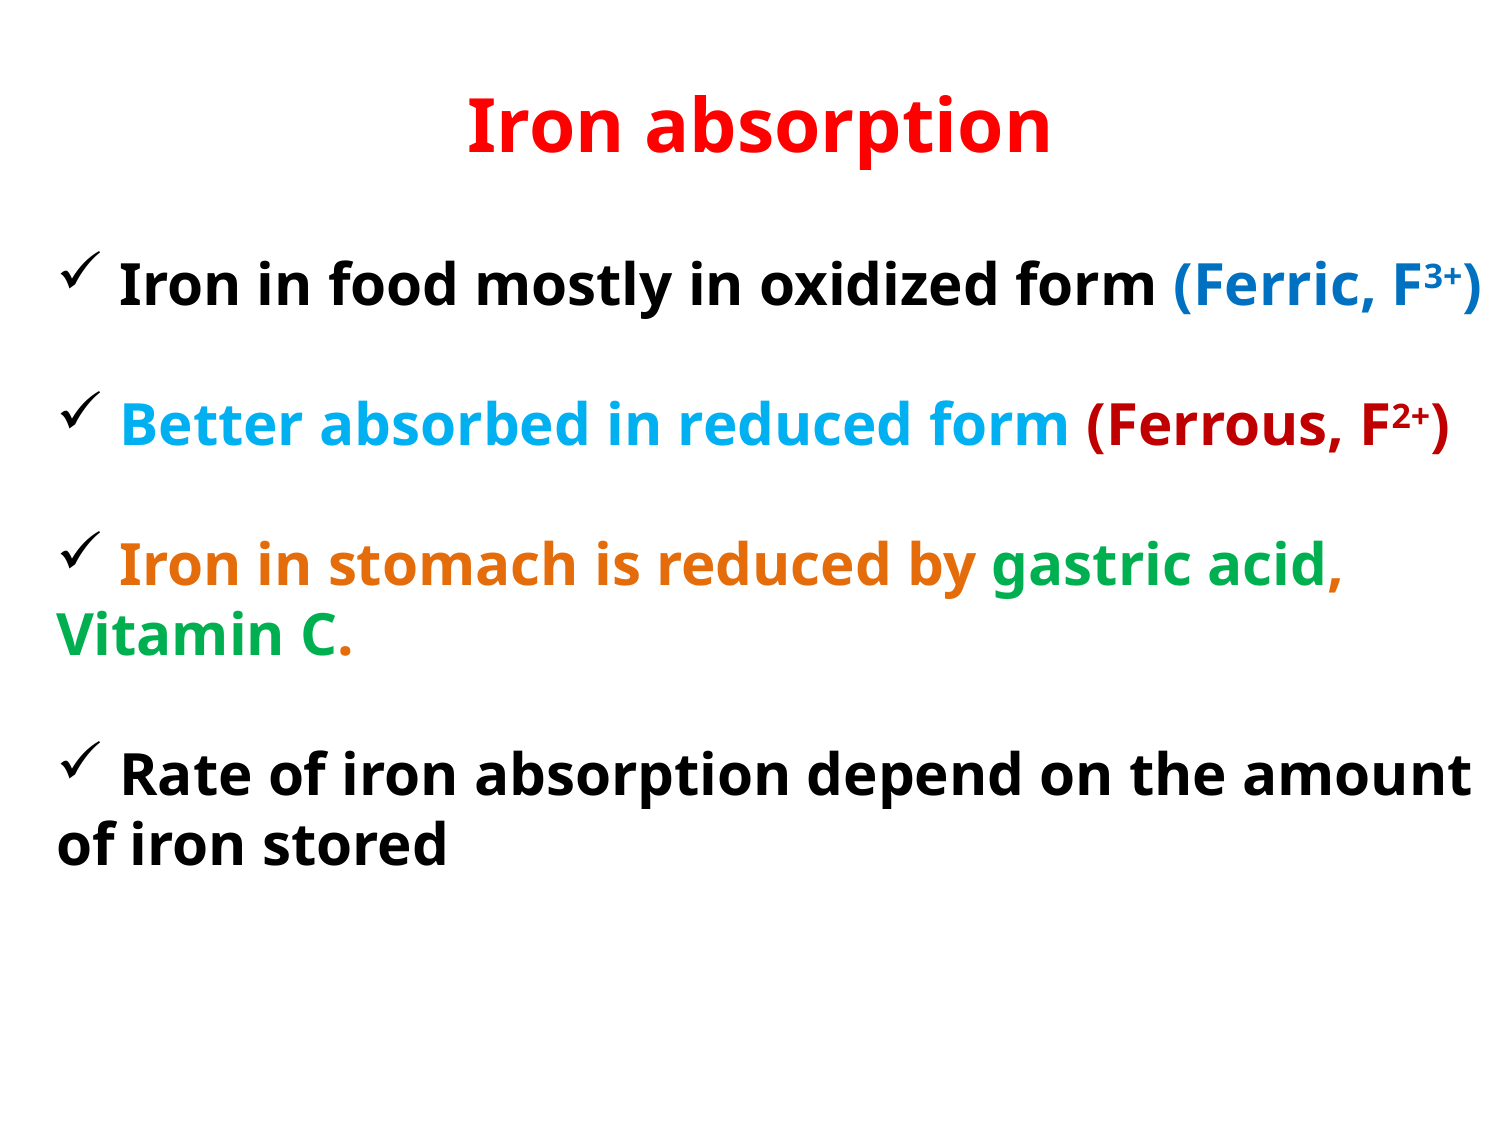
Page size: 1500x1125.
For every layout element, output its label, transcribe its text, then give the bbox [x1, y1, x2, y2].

text_box Iron absorption Iron in food mostly in oxidized form (Ferric, F3+) Better absorbed in reduced form (Ferrous, F2+) Iron in stomach is reduced by gastric acid, Vitamin C. Rate of iron absorption depend on the amount of iron stored [41, 0, 1500, 885]
